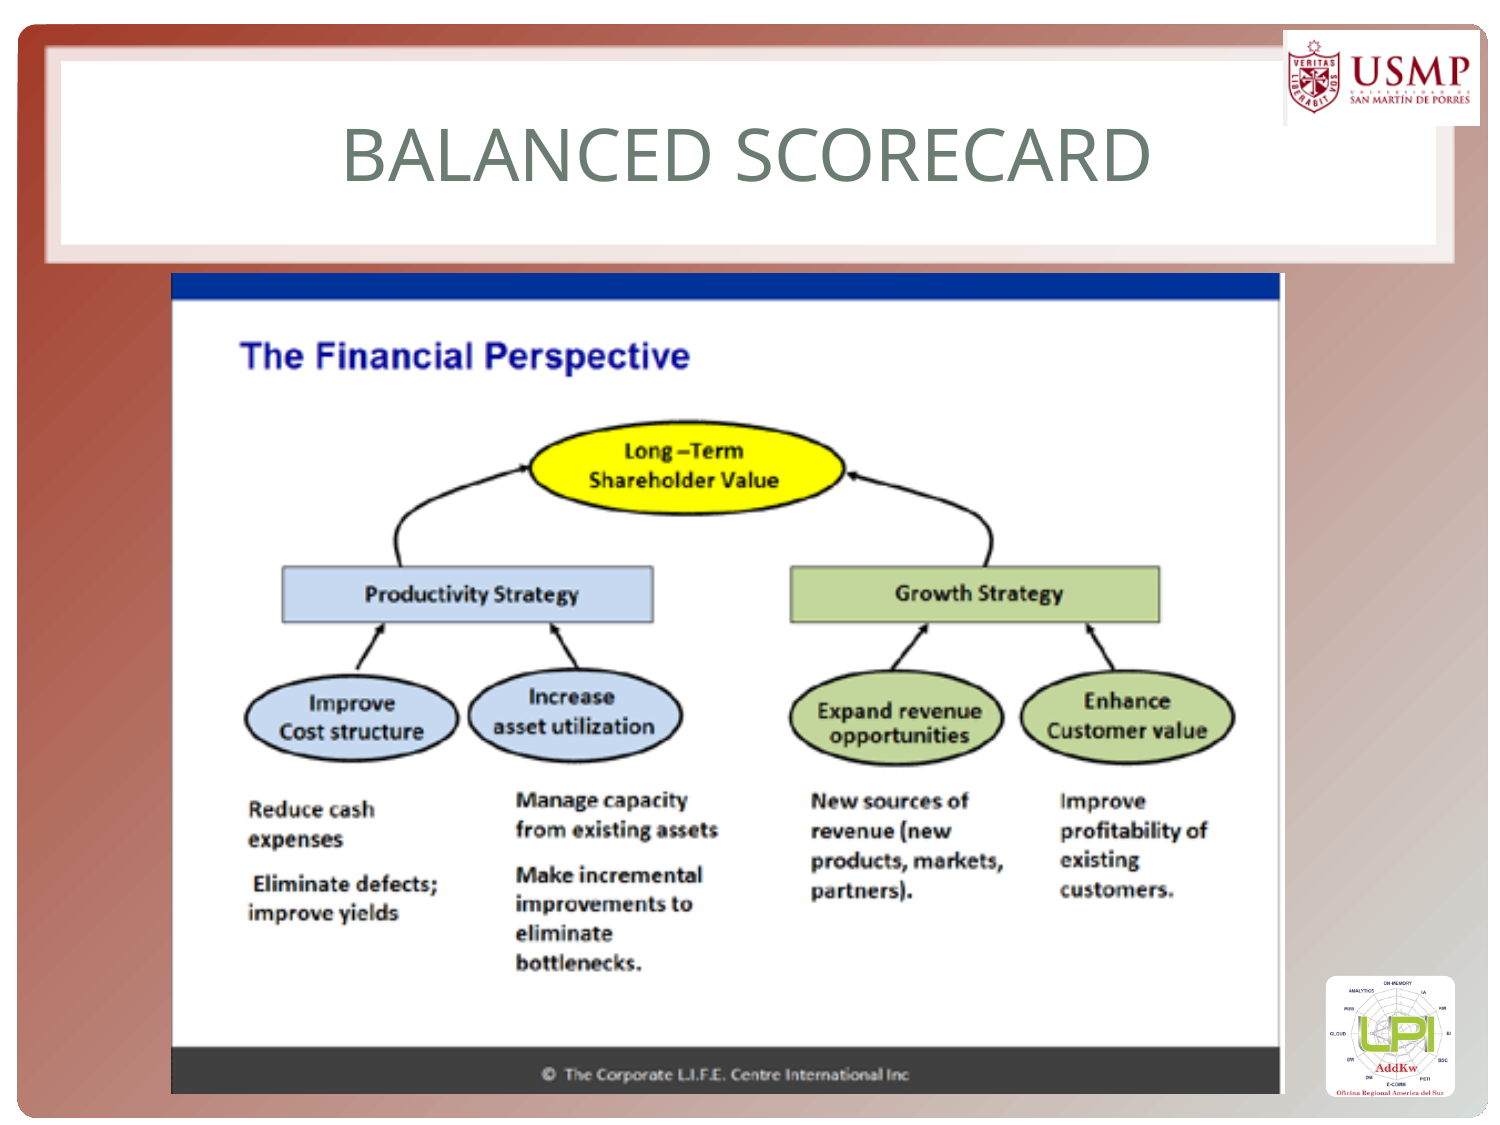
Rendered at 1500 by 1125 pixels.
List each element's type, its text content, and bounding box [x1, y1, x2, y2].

title Balanced Scorecard [69, 66, 1425, 238]
picture [170, 273, 1285, 1095]
picture [1283, 30, 1480, 126]
picture [1325, 975, 1455, 1097]
